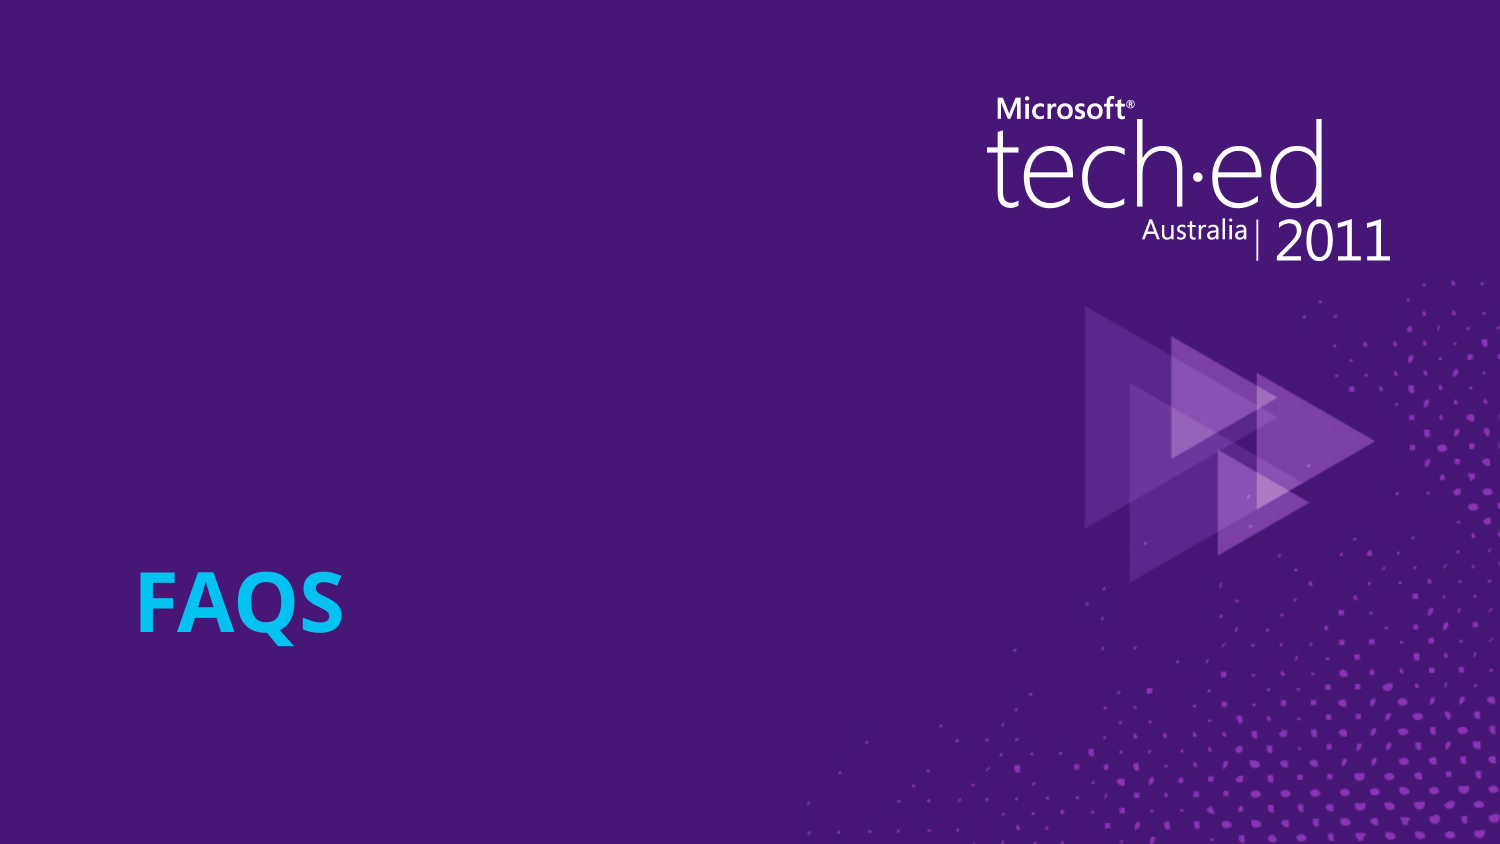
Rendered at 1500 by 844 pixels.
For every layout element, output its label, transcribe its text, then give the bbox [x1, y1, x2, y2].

title FAQs [118, 542, 1394, 710]
picture [0, 0, 1500, 844]
